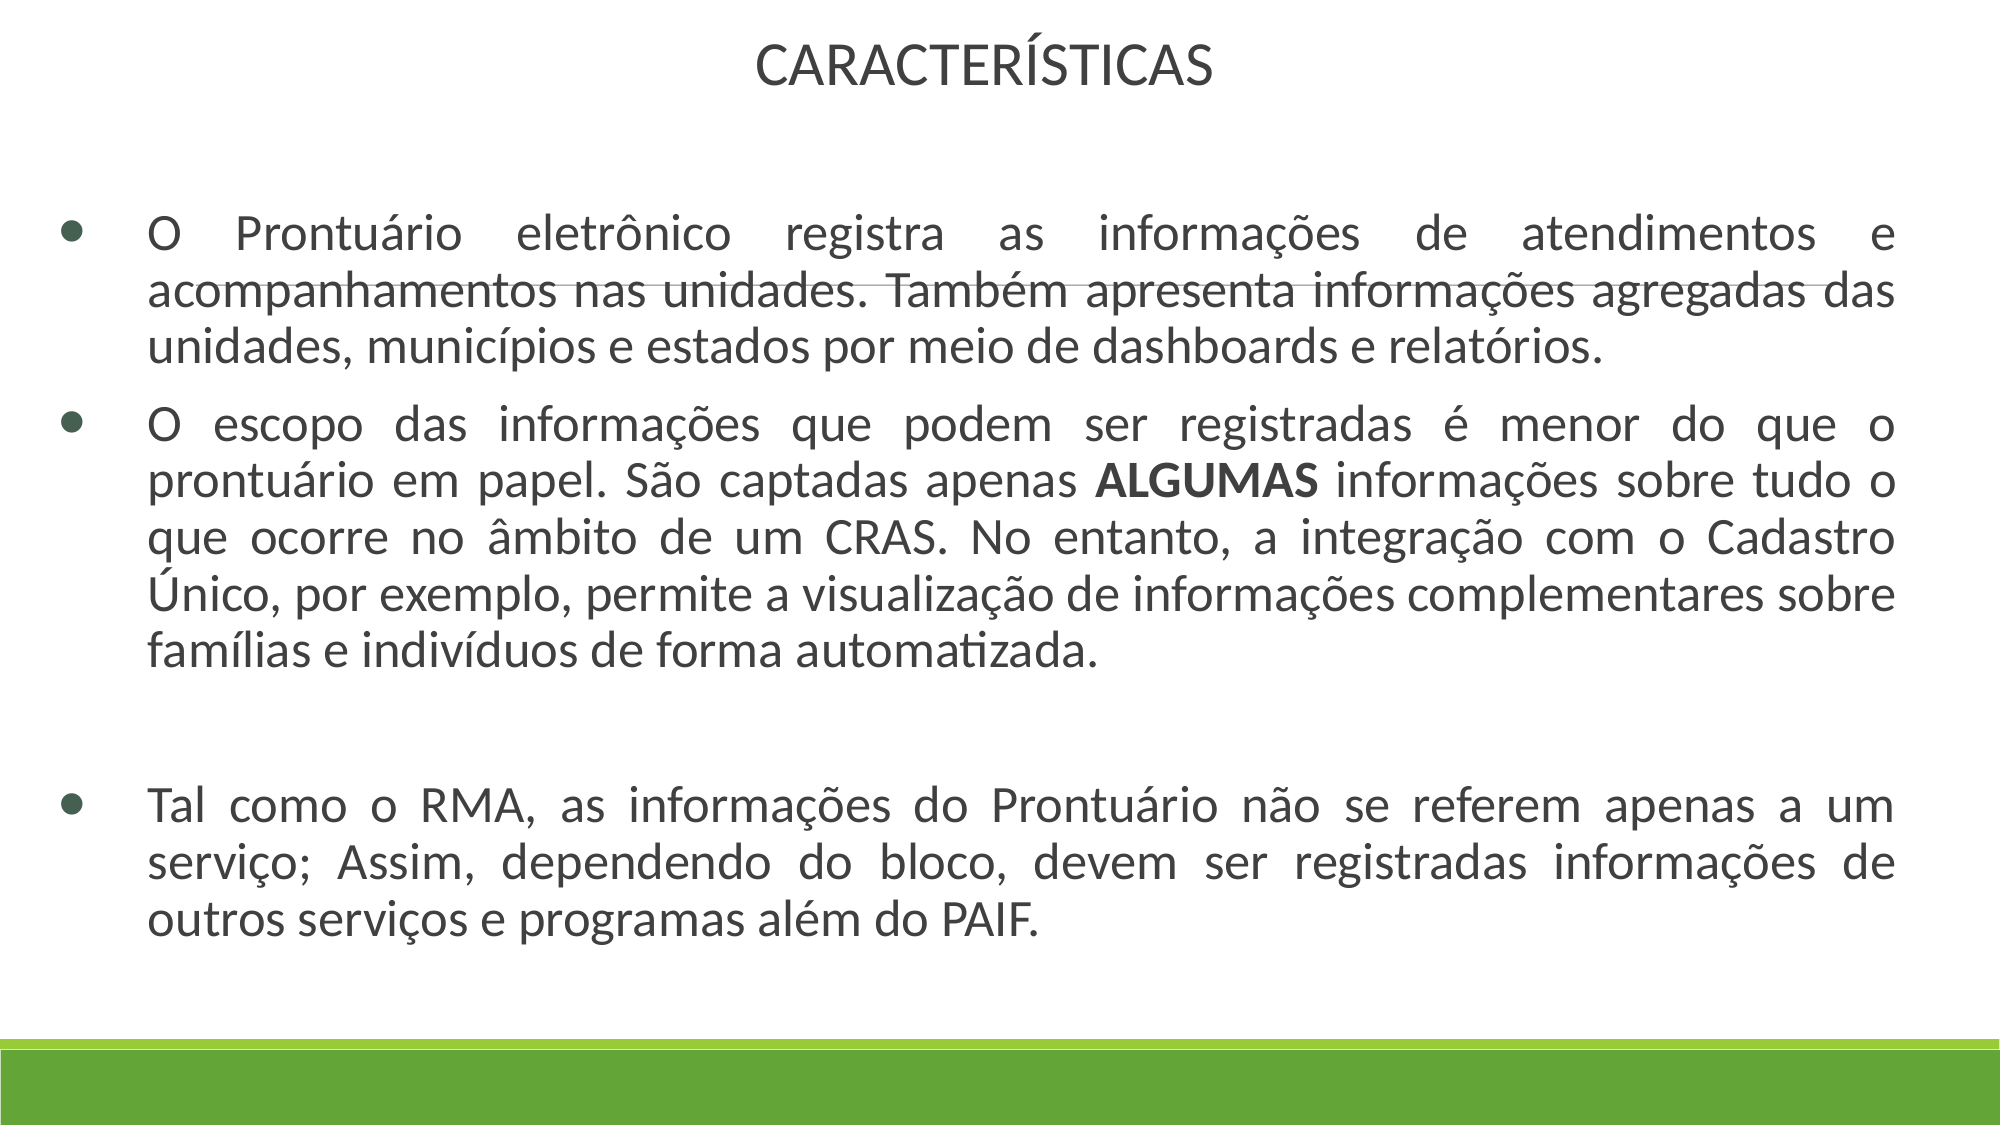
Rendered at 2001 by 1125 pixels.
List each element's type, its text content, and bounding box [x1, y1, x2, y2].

list CARACTERÍSTICAS O Prontuário eletrônico registra as informações de atendimentos e acompanhamentos nas unidades. Também apresenta informações agregadas das unidades, municípios e estados por meio de dashboards e relatórios. O escopo das informações que podem ser registradas é menor do que o prontuário em papel. São captadas apenas ALGUMAS informações sobre tudo o que ocorre no âmbito de um CRAS. No entanto, a integração com o Cadastro Único, por exemplo, permite a visualização de informações complementares sobre famílias e indivíduos de forma automatizada. Tal como o RMA, as informações do Prontuário não se referem apenas a um serviço; Assim, dependendo do bloco, devem ser registradas informações de outros serviços e programas além do PAIF. [55, 30, 1898, 964]
